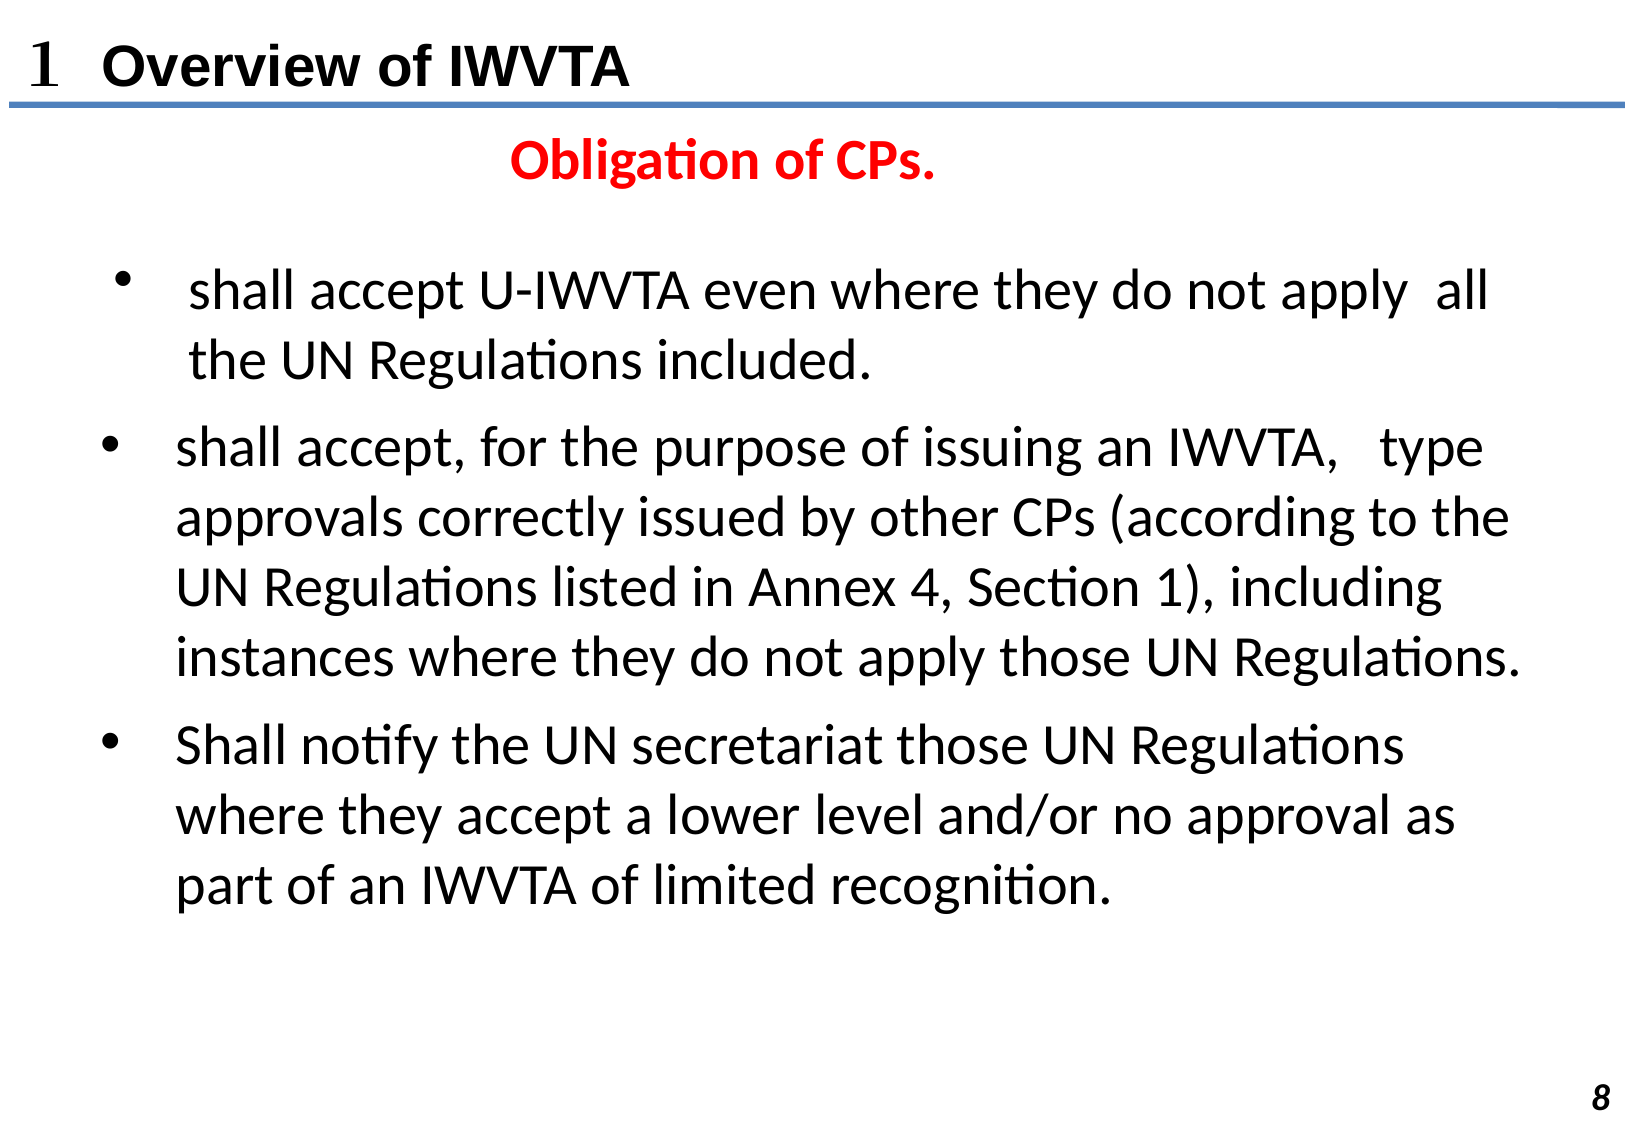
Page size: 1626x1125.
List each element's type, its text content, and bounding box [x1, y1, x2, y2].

text_box Obligation of CPs. [495, 113, 952, 199]
slide_number 8 [1245, 1065, 1625, 1125]
text_box １ Overview of IWVTA [0, 20, 719, 106]
text_box shall accept U-IWVTA even where they do not apply all the UN Regulations included. shall accept, for the purpose of issuing an IWVTA, type approvals correctly issued by other CPs (according to the UN Regulations listed in Annex 4, Section 1), including instances where they do not apply those UN Regulations. Shall notify the UN secretariat those UN Regulations where they accept a lower level and/or no approval as part of an IWVTA of limited recognition. [70, 243, 1581, 924]
